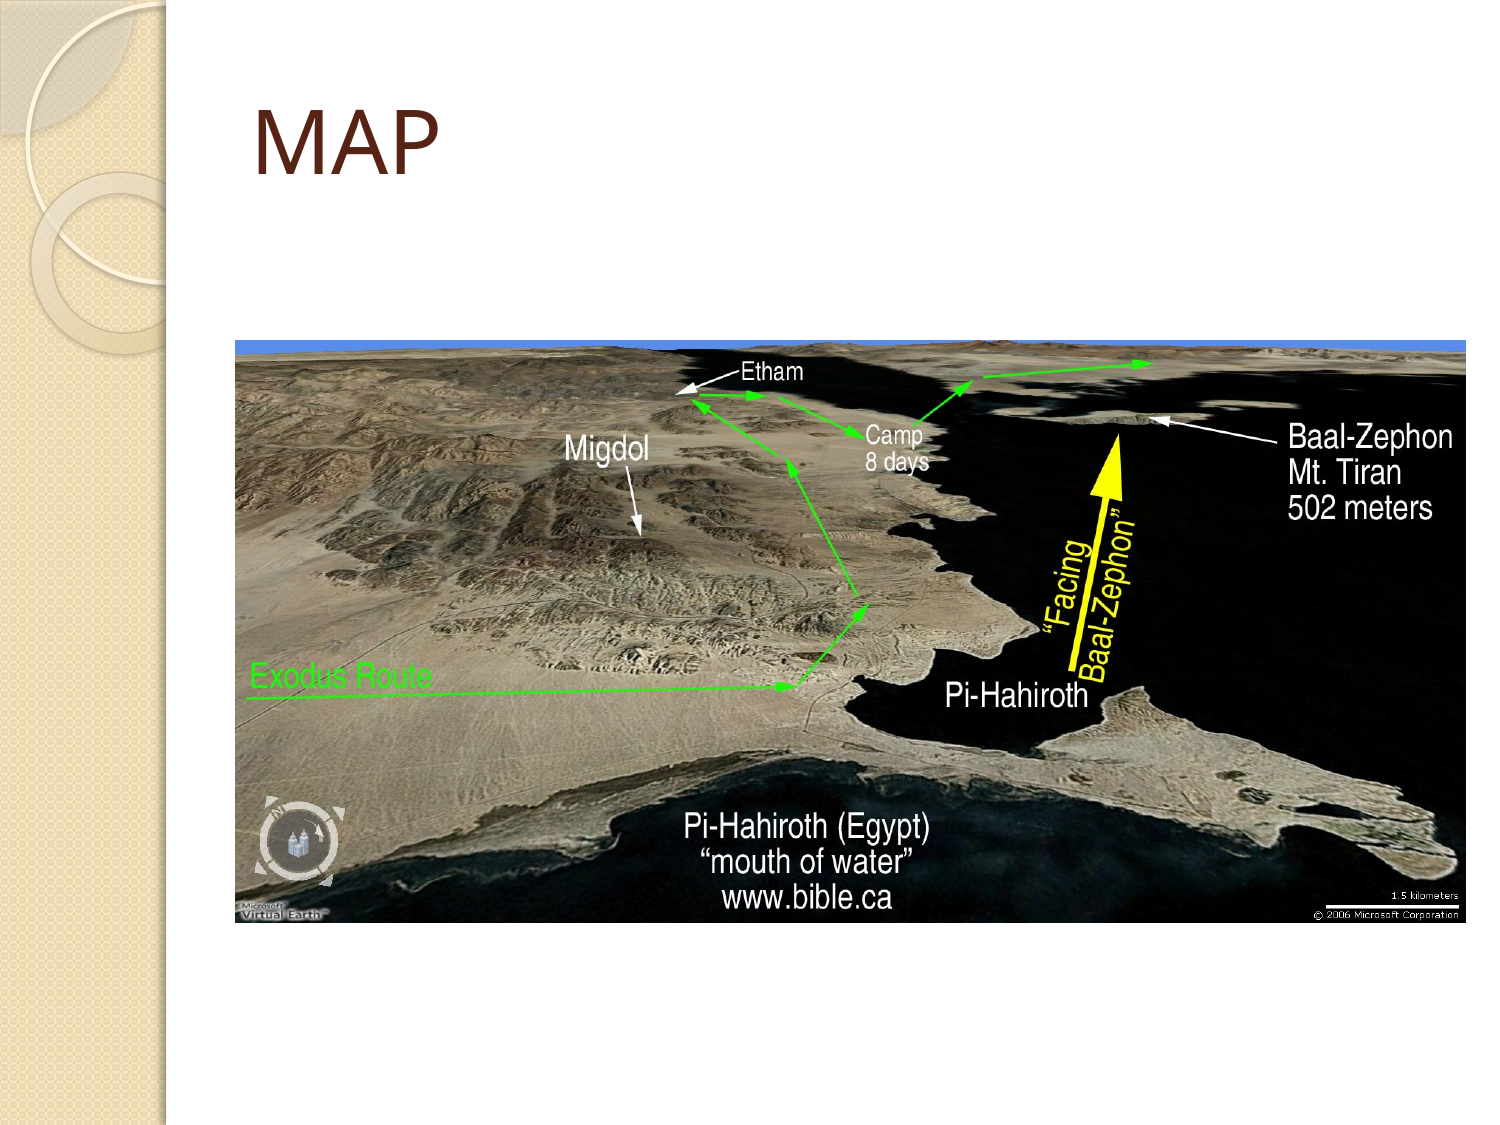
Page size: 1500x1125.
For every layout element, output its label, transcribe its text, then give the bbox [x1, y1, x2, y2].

title MAP [235, 45, 1466, 233]
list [235, 339, 1466, 923]
